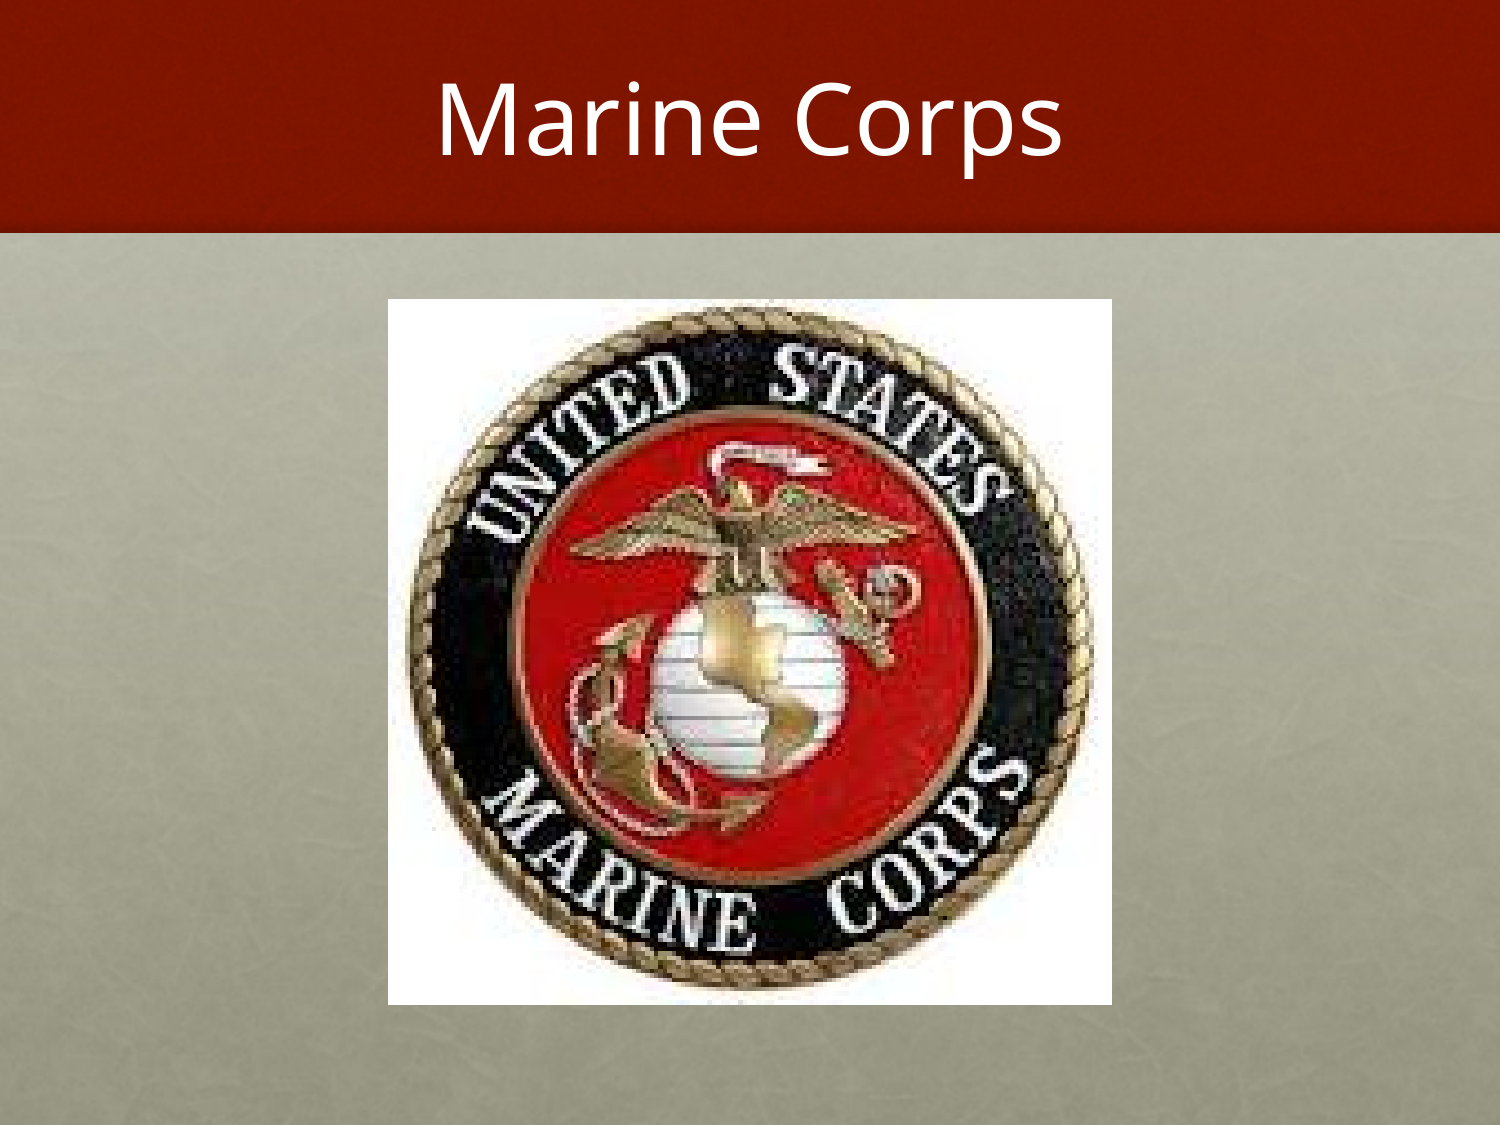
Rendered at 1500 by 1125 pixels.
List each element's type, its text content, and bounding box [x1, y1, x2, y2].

picture [0, 214, 1500, 1125]
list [127, 299, 1373, 1006]
title Marine Corps [127, 10, 1372, 221]
